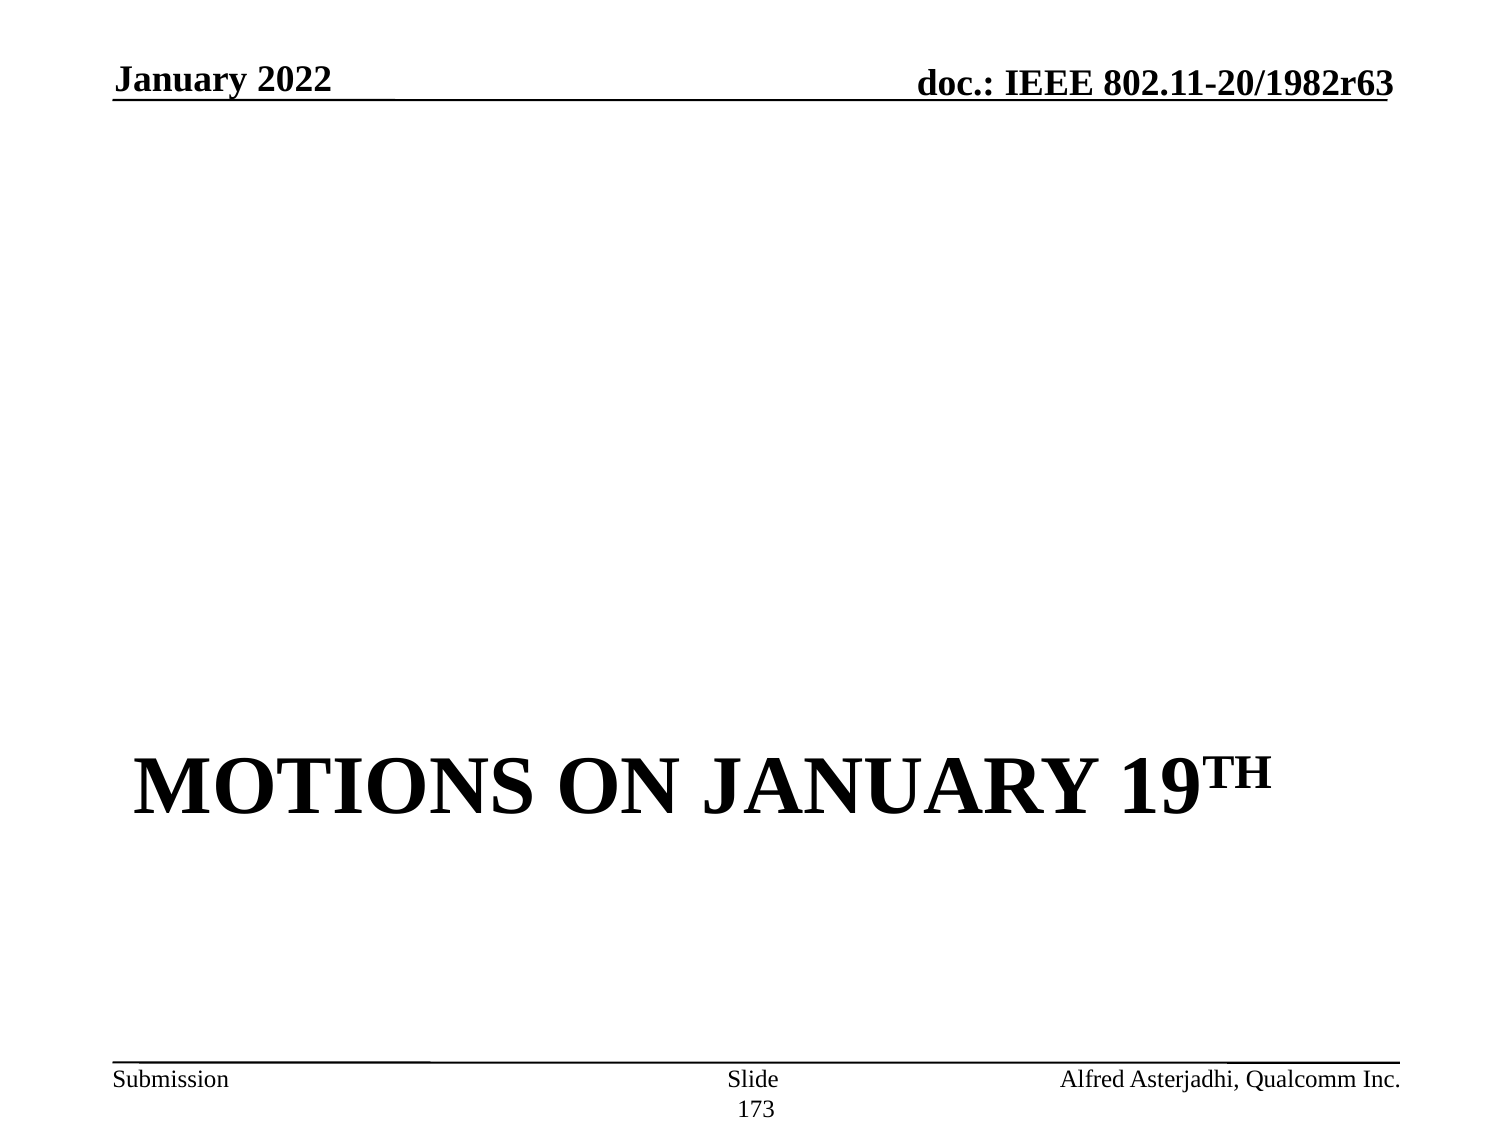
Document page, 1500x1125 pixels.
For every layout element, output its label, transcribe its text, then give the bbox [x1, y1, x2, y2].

slide_number Slide 173 [712, 1061, 800, 1123]
title Motions on January 19th [118, 722, 1394, 947]
footer Alfred Asterjadhi, Qualcomm Inc. [878, 1061, 1402, 1093]
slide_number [114, 54, 423, 100]
